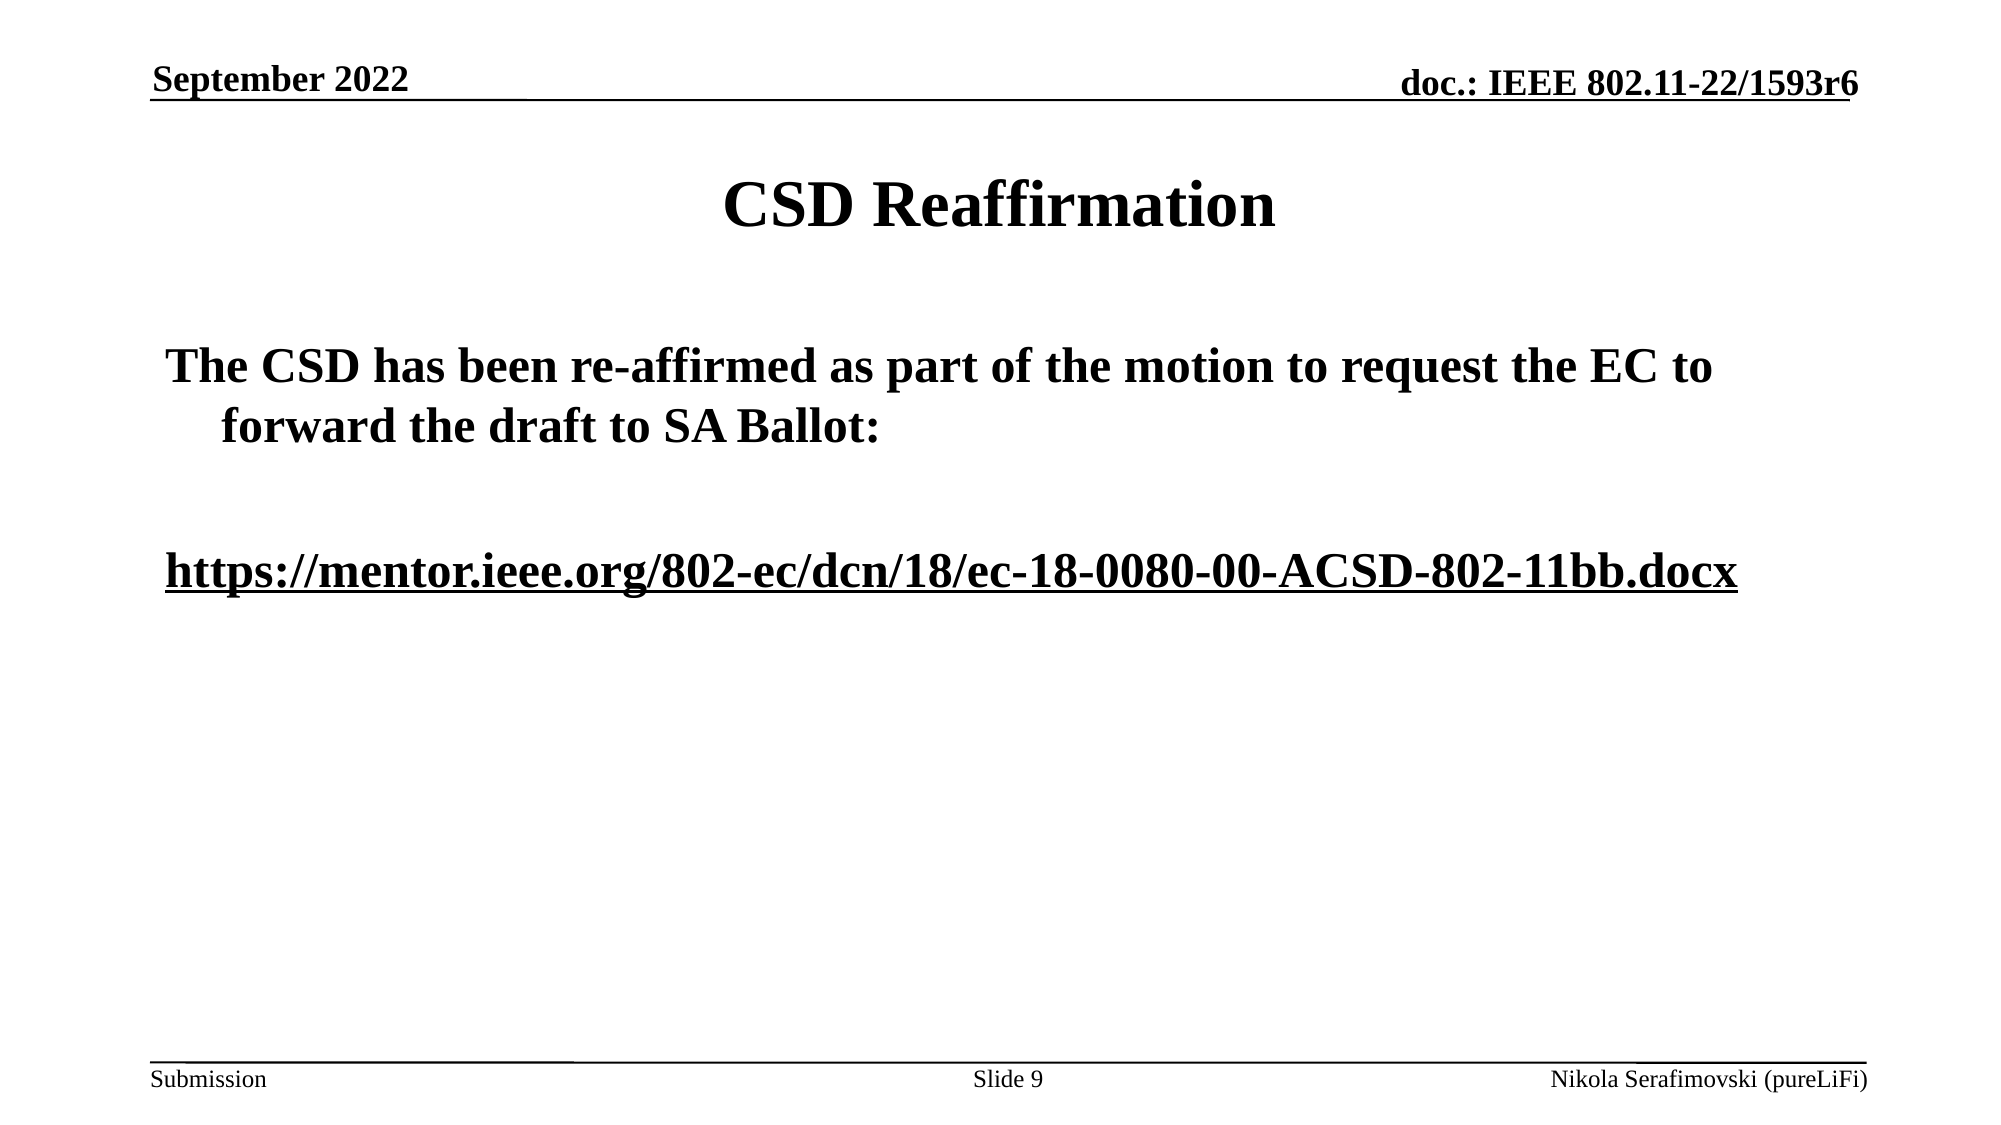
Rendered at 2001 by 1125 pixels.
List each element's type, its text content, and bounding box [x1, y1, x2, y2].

list The CSD has been re-affirmed as part of the motion to request the EC to forward the draft to SA Ballot: https://mentor.ieee.org/802-ec/dcn/18/ec-18-0080-00-ACSD-802-11bb.docx [149, 324, 1850, 1000]
footer Nikola Serafimovski (pureLiFi) [1171, 1061, 1869, 1093]
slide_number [152, 54, 563, 100]
slide_number Slide 9 [950, 1061, 1067, 1123]
title CSD Reaffirmation [149, 112, 1850, 288]
